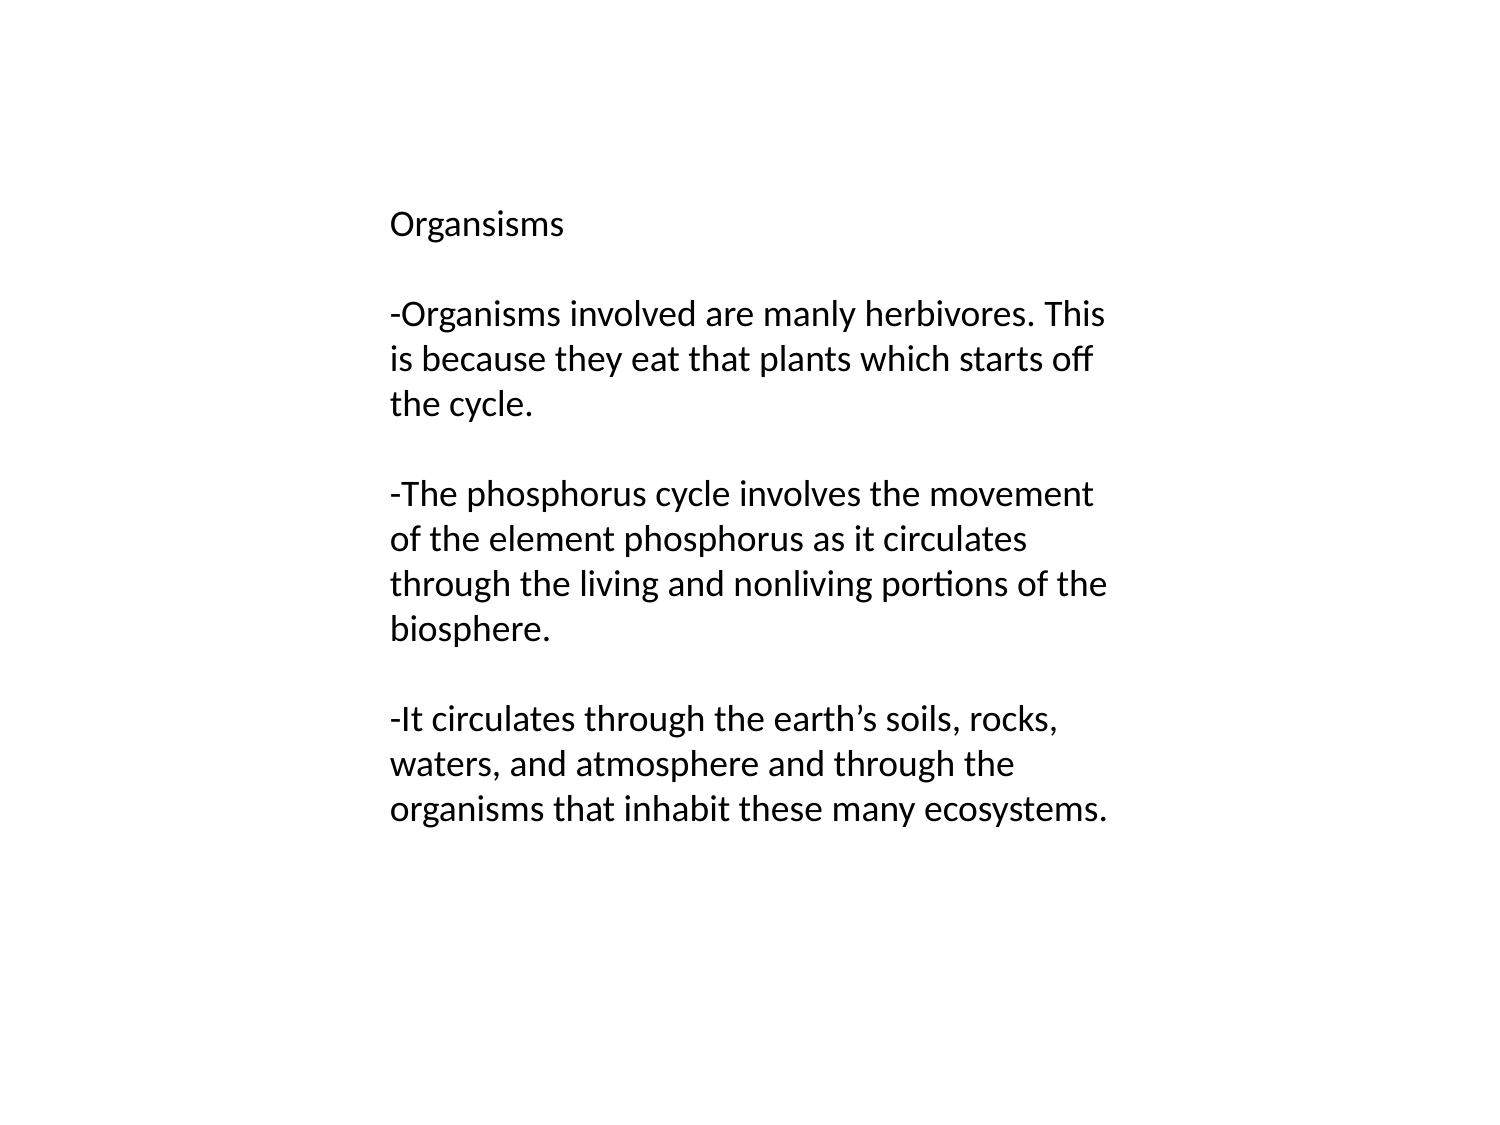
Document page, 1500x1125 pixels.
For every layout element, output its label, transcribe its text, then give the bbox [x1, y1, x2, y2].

text_box Organsisms -Organisms involved are manly herbivores. This is because they eat that plants which starts off the cycle. -The phosphorus cycle involves the movement of the element phosphorus as it circulates through the living and nonliving portions of the biosphere. -It circulates through the earth’s soils, rocks, waters, and atmosphere and through the organisms that inhabit these many ecosystems. [374, 191, 1125, 882]
